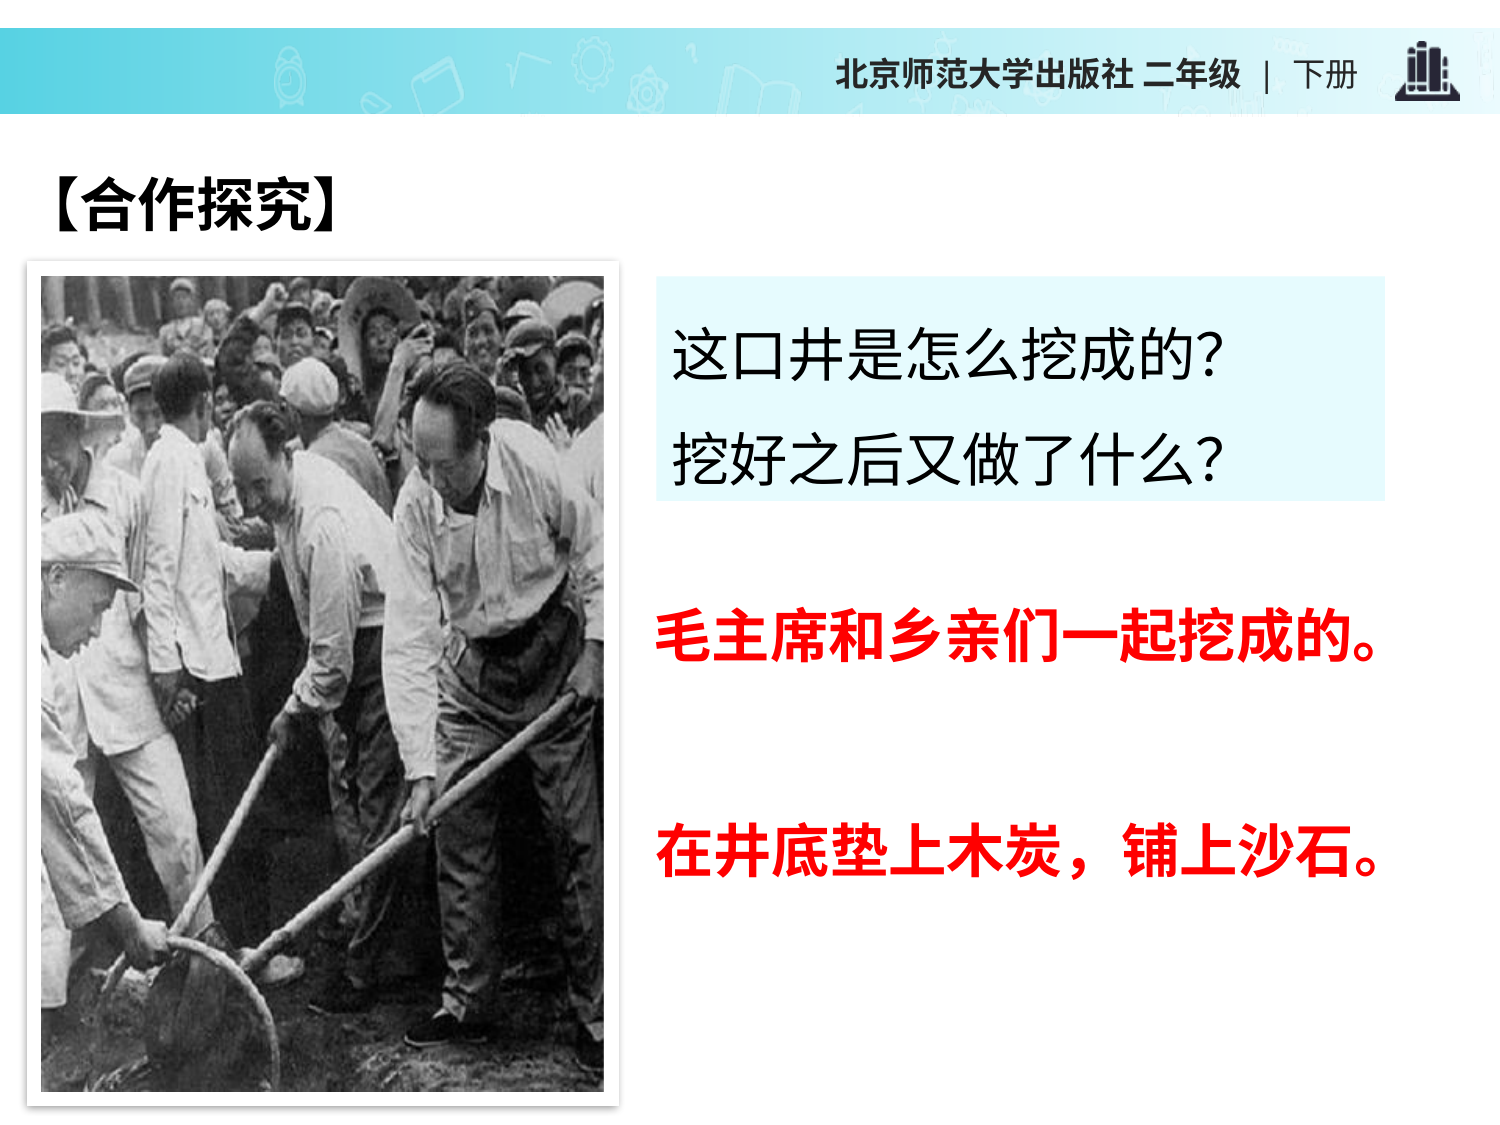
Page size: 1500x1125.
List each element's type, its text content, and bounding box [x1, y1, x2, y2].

text_box 毛主席和乡亲们一起挖成的。 [638, 556, 1477, 677]
text_box 在井底垫上木炭，铺上沙石。 [640, 771, 1477, 892]
text_box 这口井是怎么挖成的？ 挖好之后又做了什么？ [656, 276, 1385, 501]
picture [40, 275, 605, 1092]
picture [274, 31, 1500, 117]
text_box 【合作探究】 [6, 160, 679, 246]
